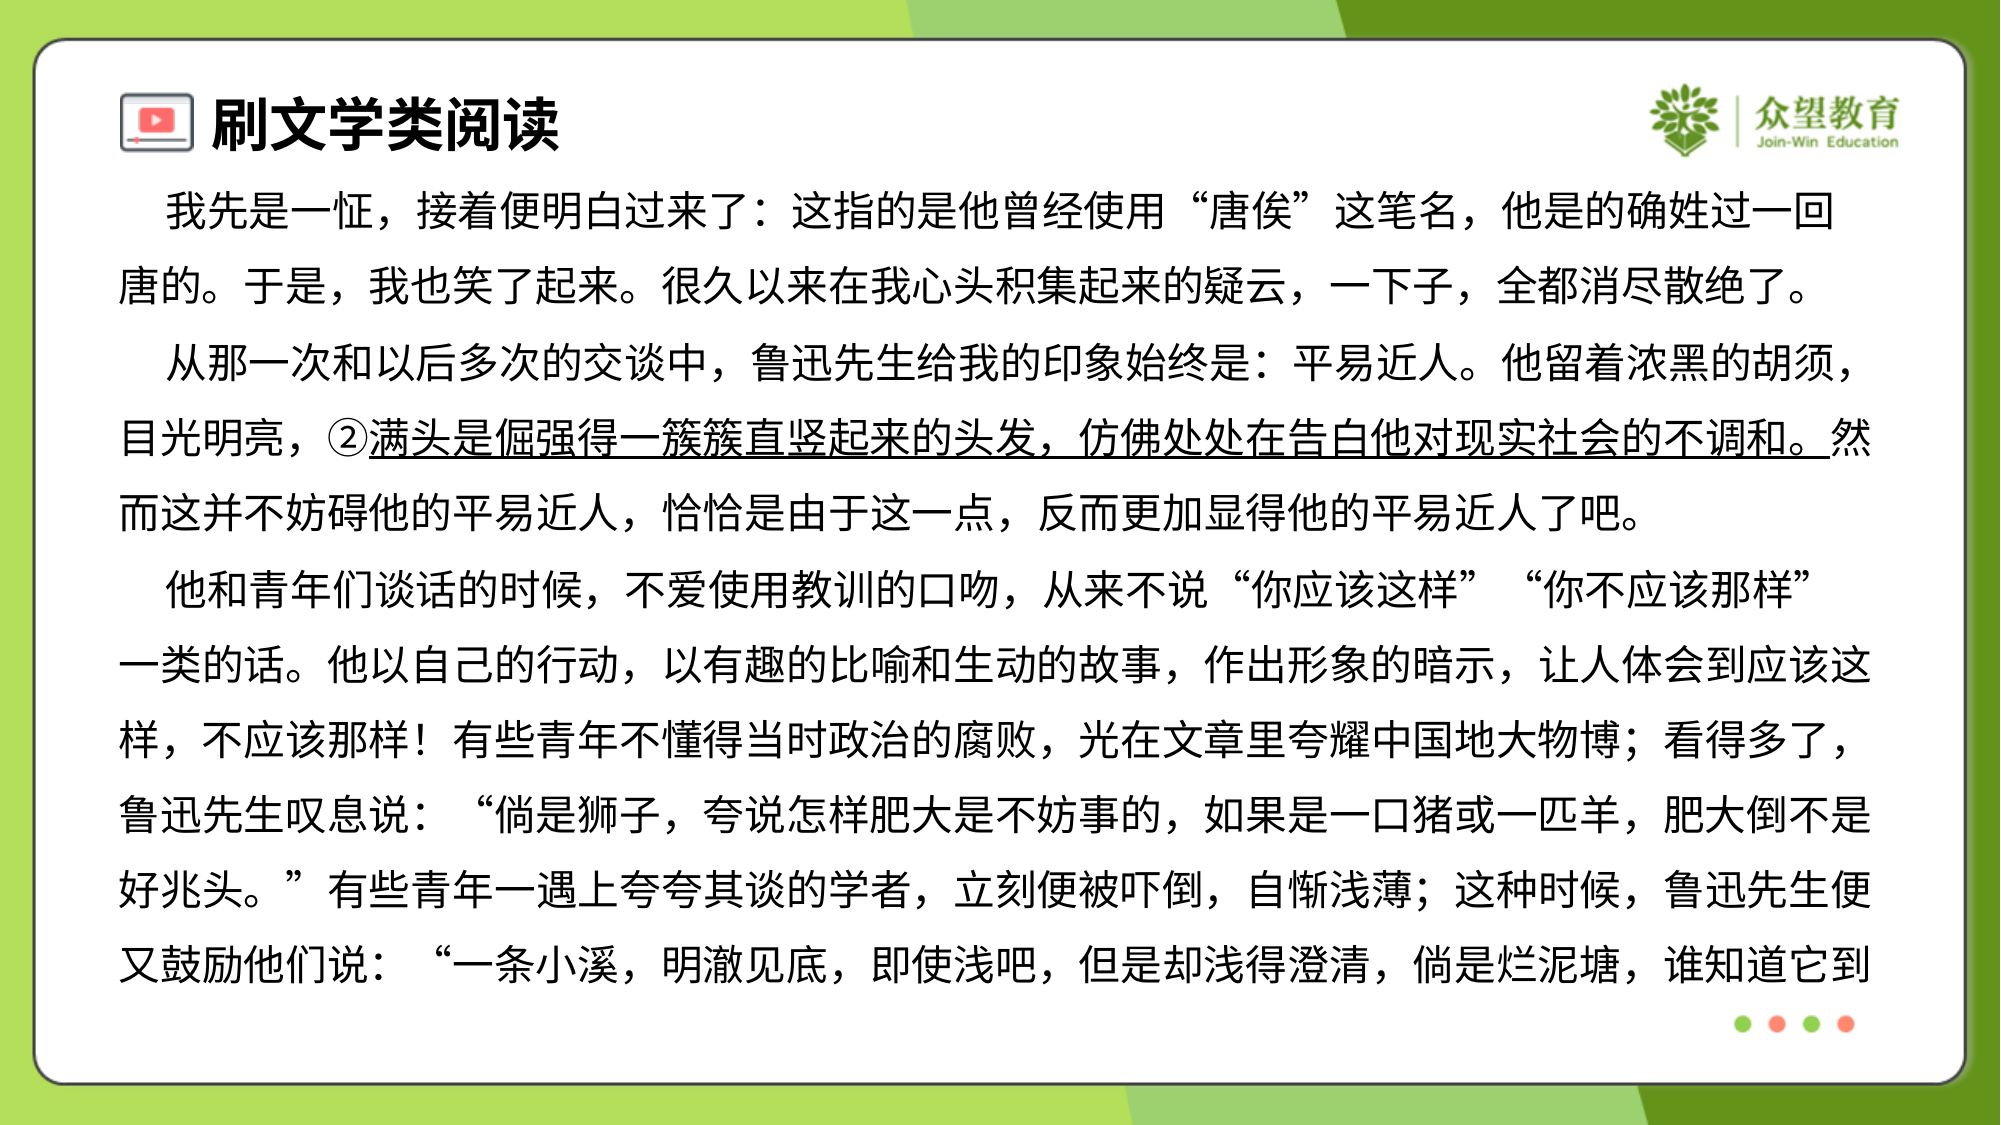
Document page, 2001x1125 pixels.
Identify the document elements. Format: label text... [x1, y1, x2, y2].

text_box 我先是一怔，接着便明白过来了：这指的是他曾经使用“唐俟”这笔名，他是的确姓过一回 唐的。于是，我也笑了起来。很久以来在我心头积集起来的疑云，一下子，全都消尽散绝了。 从那一次和以后多次的交谈中，鲁迅先生给我的印象始终是：平易近人。他留着浓黑的胡须， 目光明亮，②满头是倔强得一簇簇直竖起来的头发，仿佛处处在告白他对现实社会的不调和。然 而这并不妨碍他的平易近人，恰恰是由于这一点，反而更加显得他的平易近人了吧。 他和青年们谈话的时候，不爱使用教训的口吻，从来不说“你应该这样”“你不应该那样” 一类的话。他以自己的行动，以有趣的比喻和生动的故事，作出形象的暗示，让人体会到应该这 样，不应该那样！有些青年不懂得当时政治的腐败，光在文章里夸耀中国地大物博；看得多了， 鲁迅先生叹息说：“倘是狮子，夸说怎样肥大是不妨事的，如果是一口猪或一匹羊，肥大倒不是 好兆头。”有些青年一遇上夸夸其谈的学者，立刻便被吓倒，自惭浅薄；这种时候，鲁迅先生便 又鼓励他们说：“一条小溪，明澈见底，即使浅吧，但是却浅得澄清，倘是烂泥塘，谁知道它到 [118, 159, 1883, 989]
picture [0, 0, 2000, 1125]
